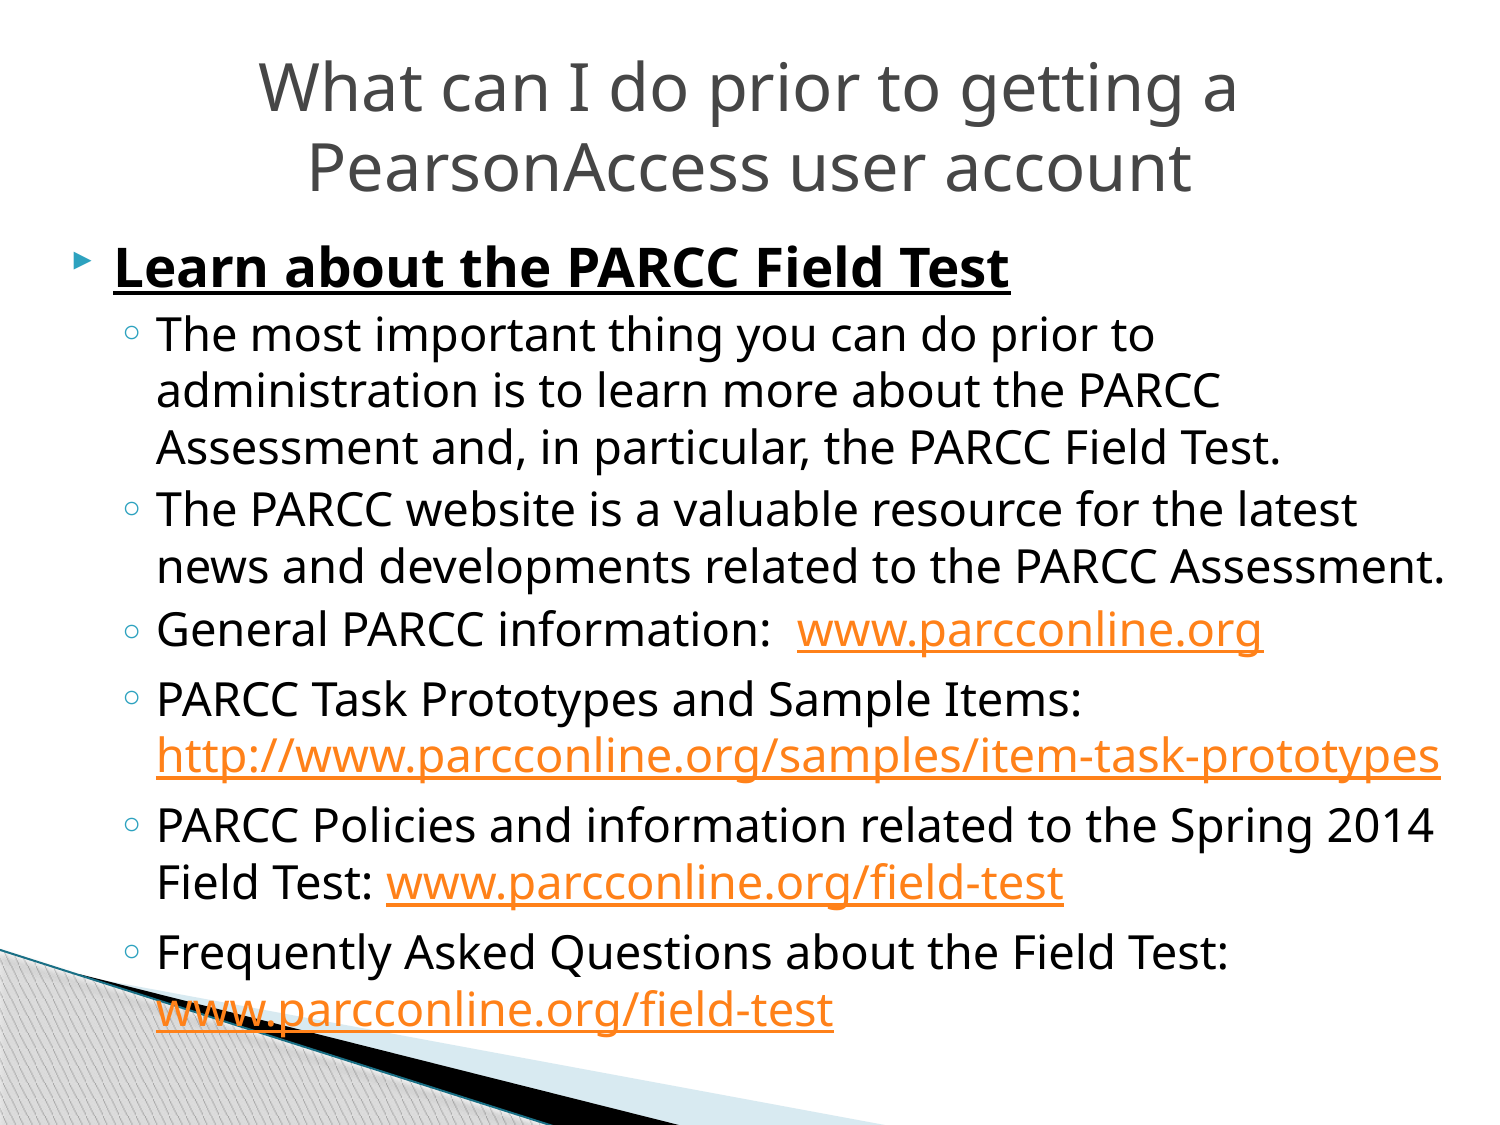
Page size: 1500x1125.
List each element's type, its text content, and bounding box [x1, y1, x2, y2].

list Learn about the PARCC Field Test The most important thing you can do prior to administration is to learn more about the PARCC Assessment and, in particular, the PARCC Field Test. The PARCC website is a valuable resource for the latest news and developments related to the PARCC Assessment. General PARCC information: www.parcconline.org PARCC Task Prototypes and Sample Items: http://www.parcconline.org/samples/item-task-prototypes PARCC Policies and information related to the Spring 2014 Field Test: www.parcconline.org/field-test Frequently Asked Questions about the Field Test: www.parcconline.org/field-test [37, 224, 1463, 1075]
title What can I do prior to getting a PearsonAccess user account [75, 12, 1425, 238]
